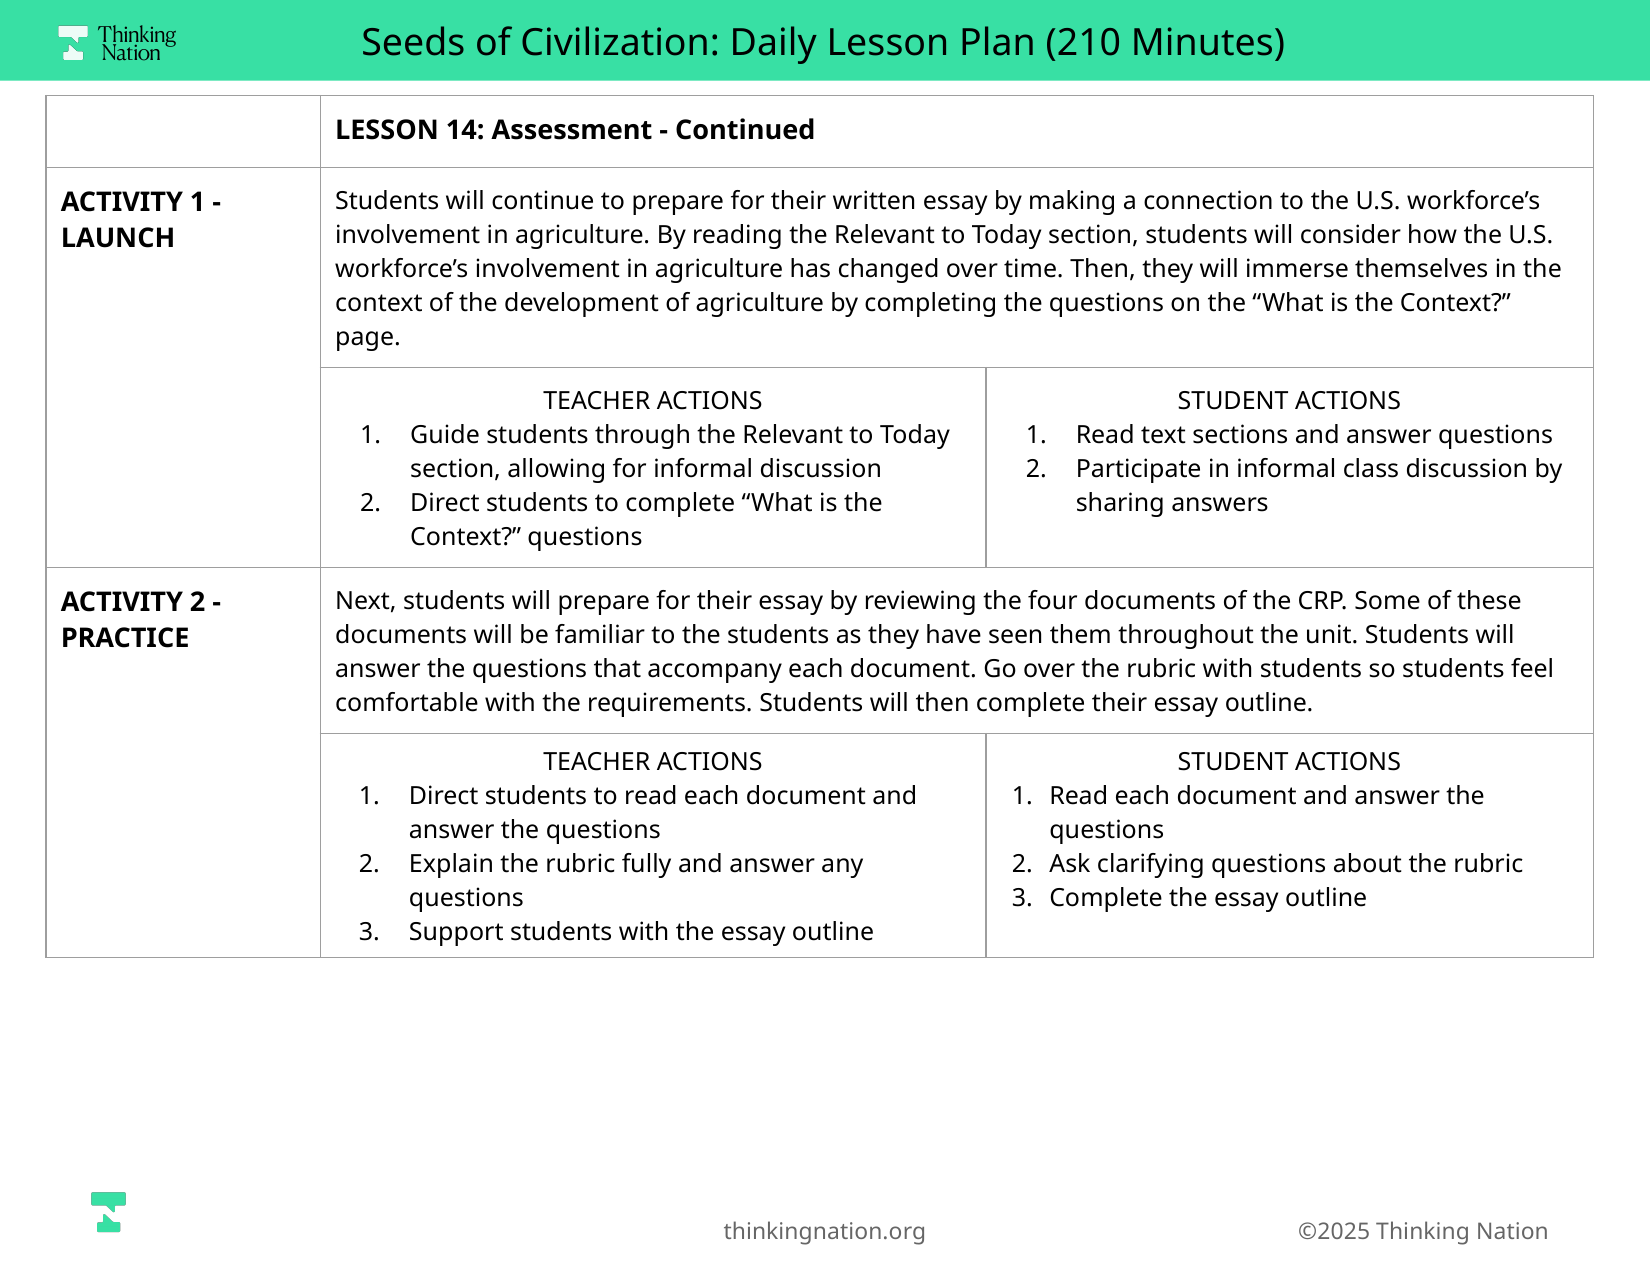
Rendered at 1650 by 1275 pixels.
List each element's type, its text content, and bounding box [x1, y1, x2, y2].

table_header LESSON 14: Assessment - Continued [321, 96, 1593, 167]
table_cell TEACHER ACTIONS Direct students to read each document and answer the questions Explain the rubric fully and answer any questions Support students with the essay outline [321, 734, 985, 957]
table_cell STUDENT ACTIONS Read text sections and answer questions Participate in informal class discussion by sharing answers [987, 368, 1593, 567]
table_cell Students will continue to prepare for their written essay by making a connection to the U.S. workforce’s involvement in agriculture. By reading the Relevant to Today section, students will consider how the U.S. workforce’s involvement in agriculture has changed over time. Then, they will immerse themselves in the context of the development of agriculture by completing the questions on the “What is the Context?” page. [321, 168, 1593, 367]
table_cell Next, students will prepare for their essay by reviewing the four documents of the CRP. Some of these documents will be familiar to the students as they have seen them throughout the unit. Students will answer the questions that accompany each document. Go over the rubric with students so students feel comfortable with the requirements. Students will then complete their essay outline. [321, 568, 1593, 733]
text_box Seeds of Civilization: Daily Lesson Plan (210 Minutes) [0, 0, 1650, 81]
table_header [47, 96, 320, 167]
picture [80, 1184, 136, 1240]
table_cell ACTIVITY 1 - LAUNCH [47, 168, 320, 567]
table_cell TEACHER ACTIONS Guide students through the Relevant to Today section, allowing for informal discussion Direct students to complete “What is the Context?” questions [321, 368, 985, 567]
text_box thinkingnation.org [629, 1200, 1021, 1240]
text_box ©2025 Thinking Nation [1174, 1200, 1566, 1240]
table_cell ACTIVITY 2 - PRACTICE [47, 568, 320, 957]
picture [45, 14, 180, 85]
table_cell STUDENT ACTIONS Read each document and answer the questions Ask clarifying questions about the rubric Complete the essay outline [987, 734, 1593, 957]
